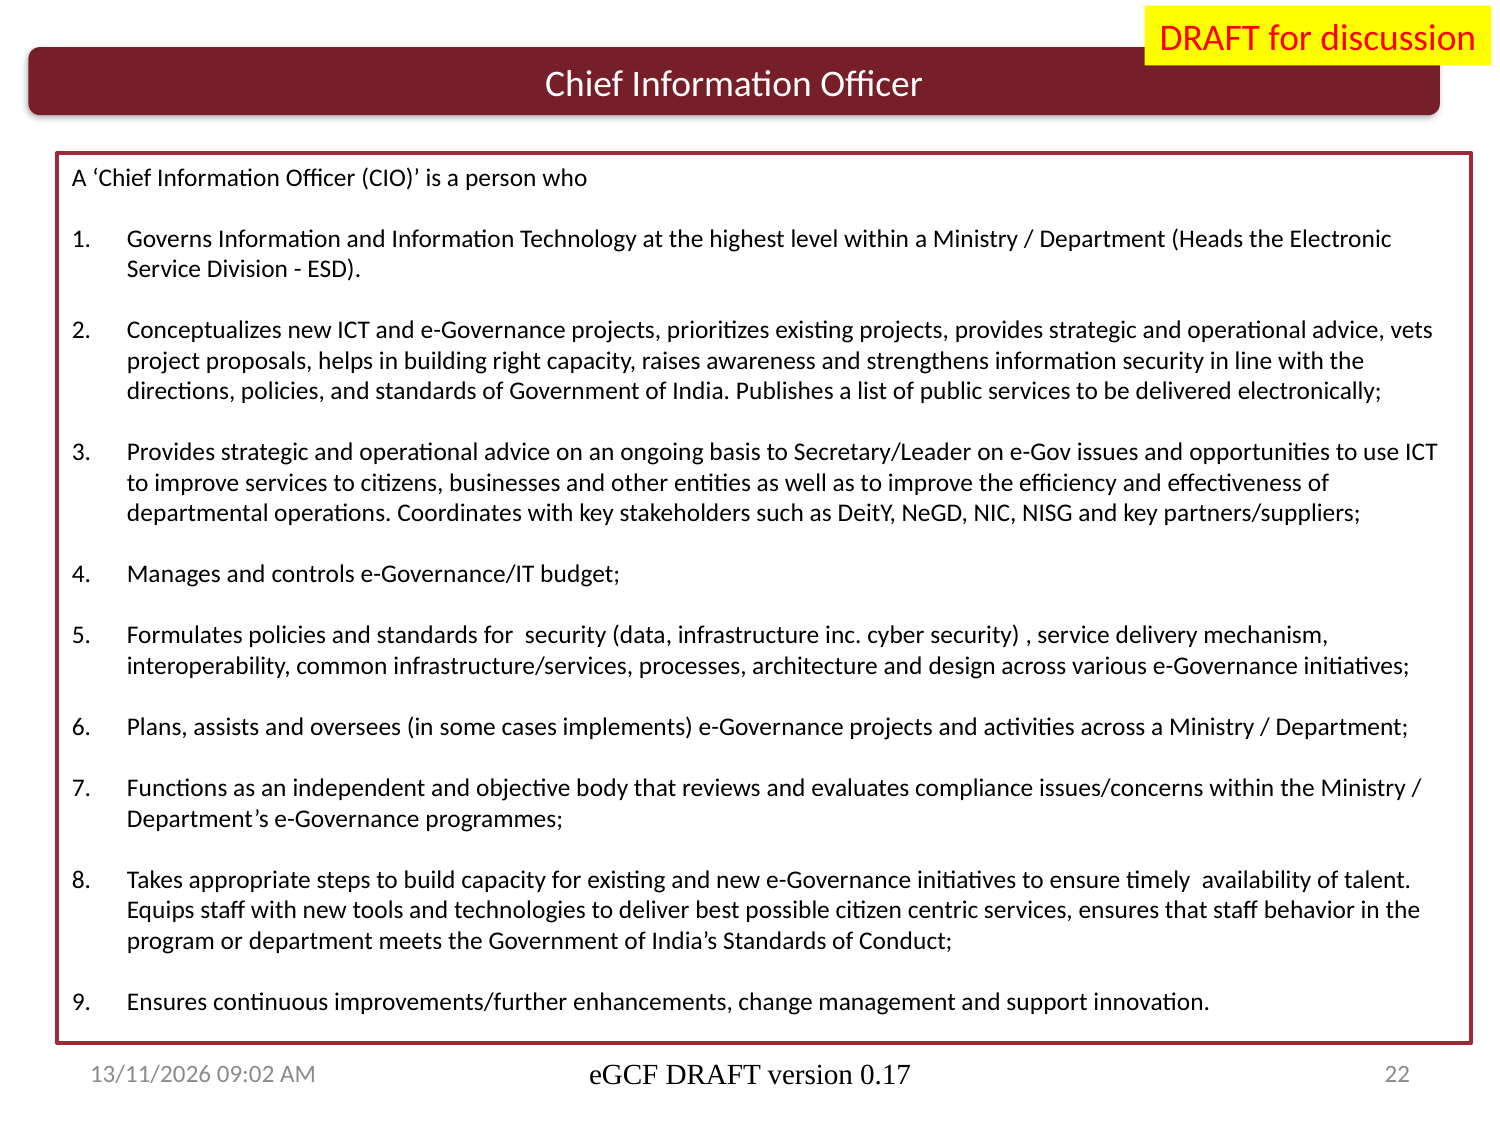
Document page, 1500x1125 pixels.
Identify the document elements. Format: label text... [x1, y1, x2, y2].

text_box A ‘Chief Information Officer (CIO)’ is a person who Governs Information and Information Technology at the highest level within a Ministry / Department (Heads the Electronic Service Division - ESD). Conceptualizes new ICT and e-Governance projects, prioritizes existing projects, provides strategic and operational advice, vets project proposals, helps in building right capacity, raises awareness and strengthens information security in line with the directions, policies, and standards of Government of India. Publishes a list of public services to be delivered electronically; Provides strategic and operational advice on an ongoing basis to Secretary/Leader on e-Gov issues and opportunities to use ICT to improve services to citizens, businesses and other entities as well as to improve the efficiency and effectiveness of departmental operations. Coordinates with key stakeholders such as DeitY, NeGD, NIC, NISG and key partners/suppliers; Manages and controls e-Governance/IT budget; Formulates policies and standards for security (data, infrastructure inc. cyber security) , service delivery mechanism, interoperability, common infrastructure/services, processes, architecture and design across various e-Governance initiatives; Plans, assists and oversees (in some cases implements) e-Governance projects and activities across a Ministry / Department; Functions as an independent and objective body that reviews and evaluates compliance issues/concerns within the Ministry / Department’s e-Governance programmes; Takes appropriate steps to build capacity for existing and new e-Governance initiatives to ensure timely availability of talent. Equips staff with new tools and technologies to deliver best possible citizen centric services, ensures that staff behavior in the program or department meets the Government of India’s Standards of Conduct; Ensures continuous improvements/further enhancements, change management and support innovation. [55, 151, 1473, 1045]
text_box DRAFT for discussion [1144, 5, 1492, 66]
slide_number 22 [1074, 1042, 1425, 1103]
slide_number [75, 1042, 425, 1103]
footer eGCF DRAFT version 0.17 [512, 1042, 988, 1103]
text_box Chief Information Officer [27, 46, 1441, 116]
